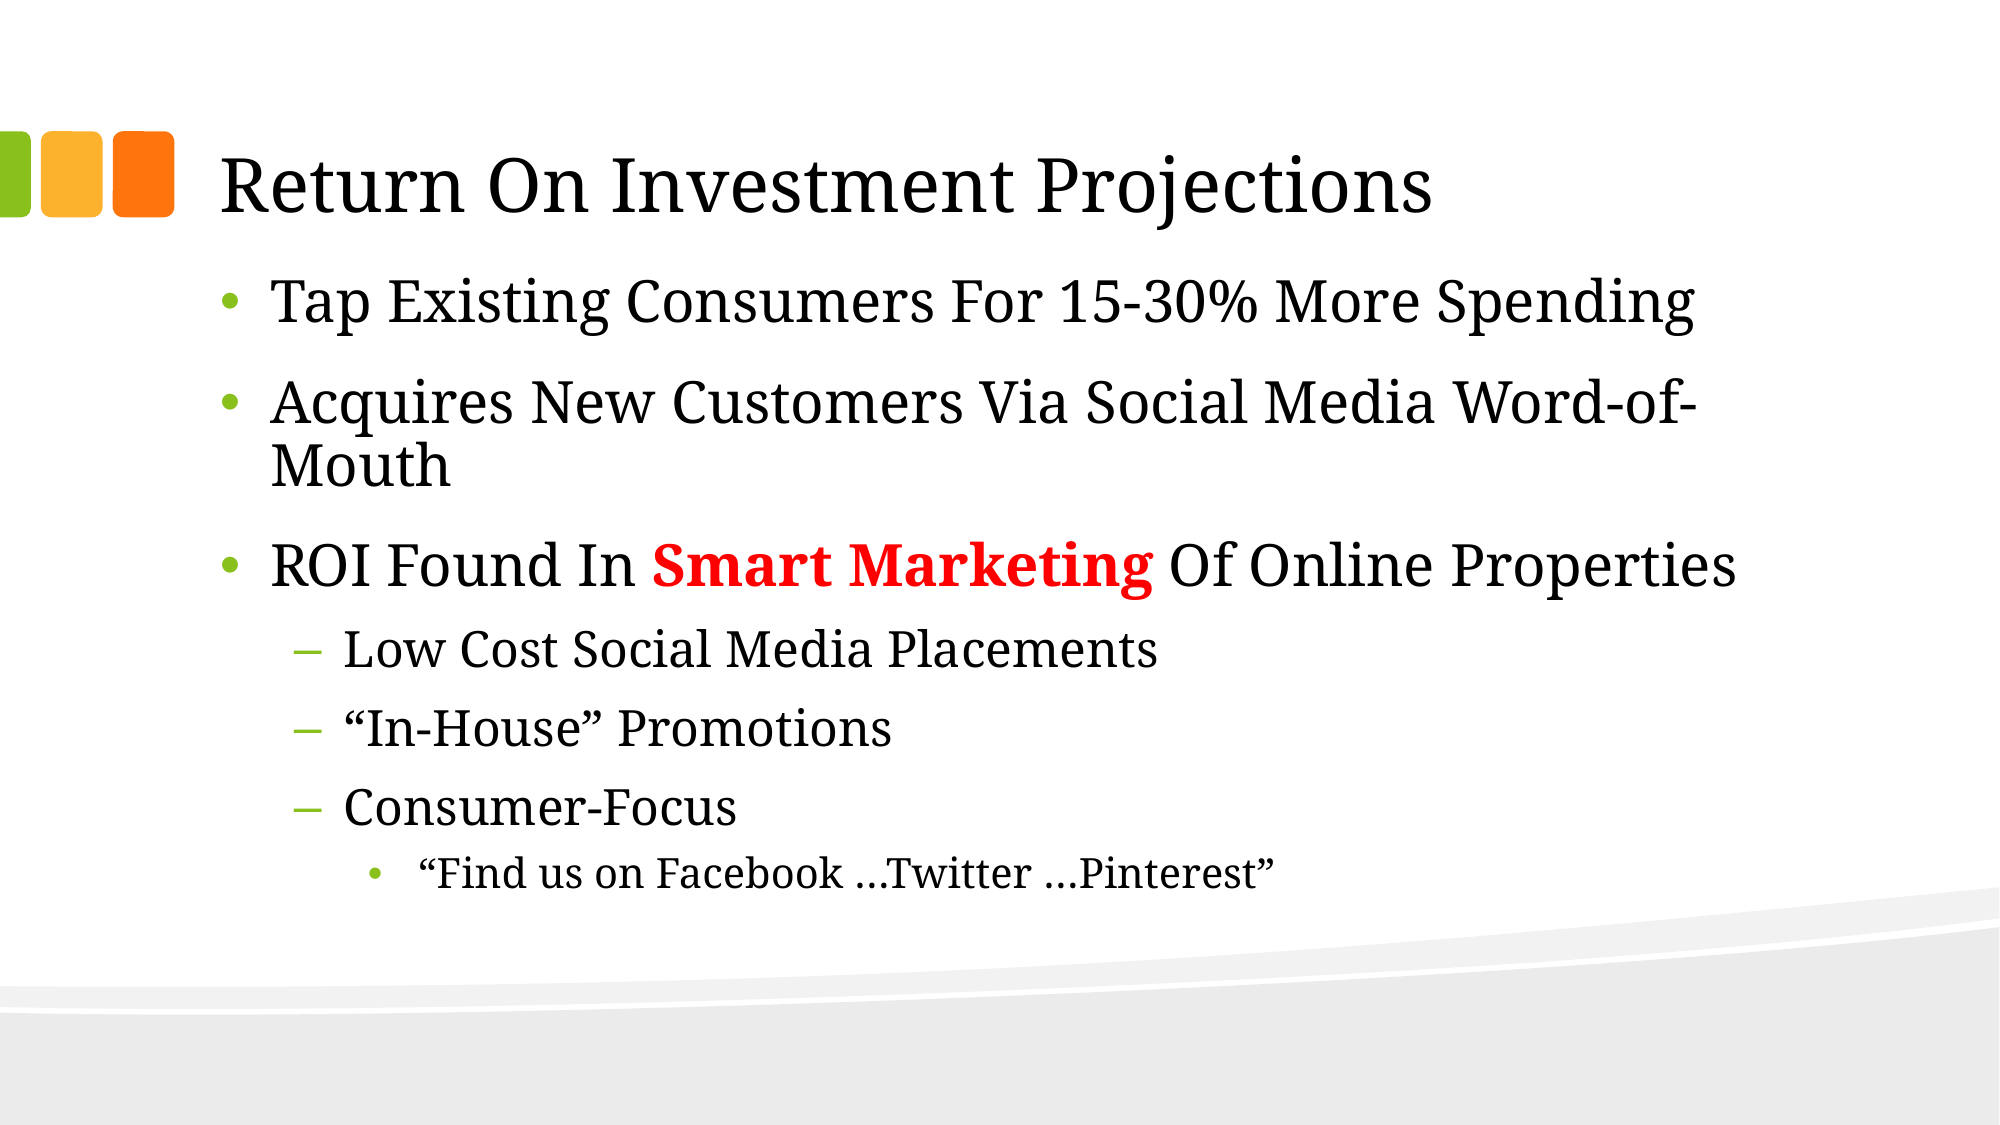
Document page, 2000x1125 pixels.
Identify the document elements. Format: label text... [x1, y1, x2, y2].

list Tap Existing Consumers For 15-30% More Spending Acquires New Customers Via Social Media Word-of-Mouth ROI Found In Smart Marketing Of Online Properties Low Cost Social Media Placements “In-House” Promotions Consumer-Focus “Find us on Facebook …Twitter …Pinterest” [199, 262, 1800, 1013]
title Return On Investment Projections [199, 24, 1800, 238]
